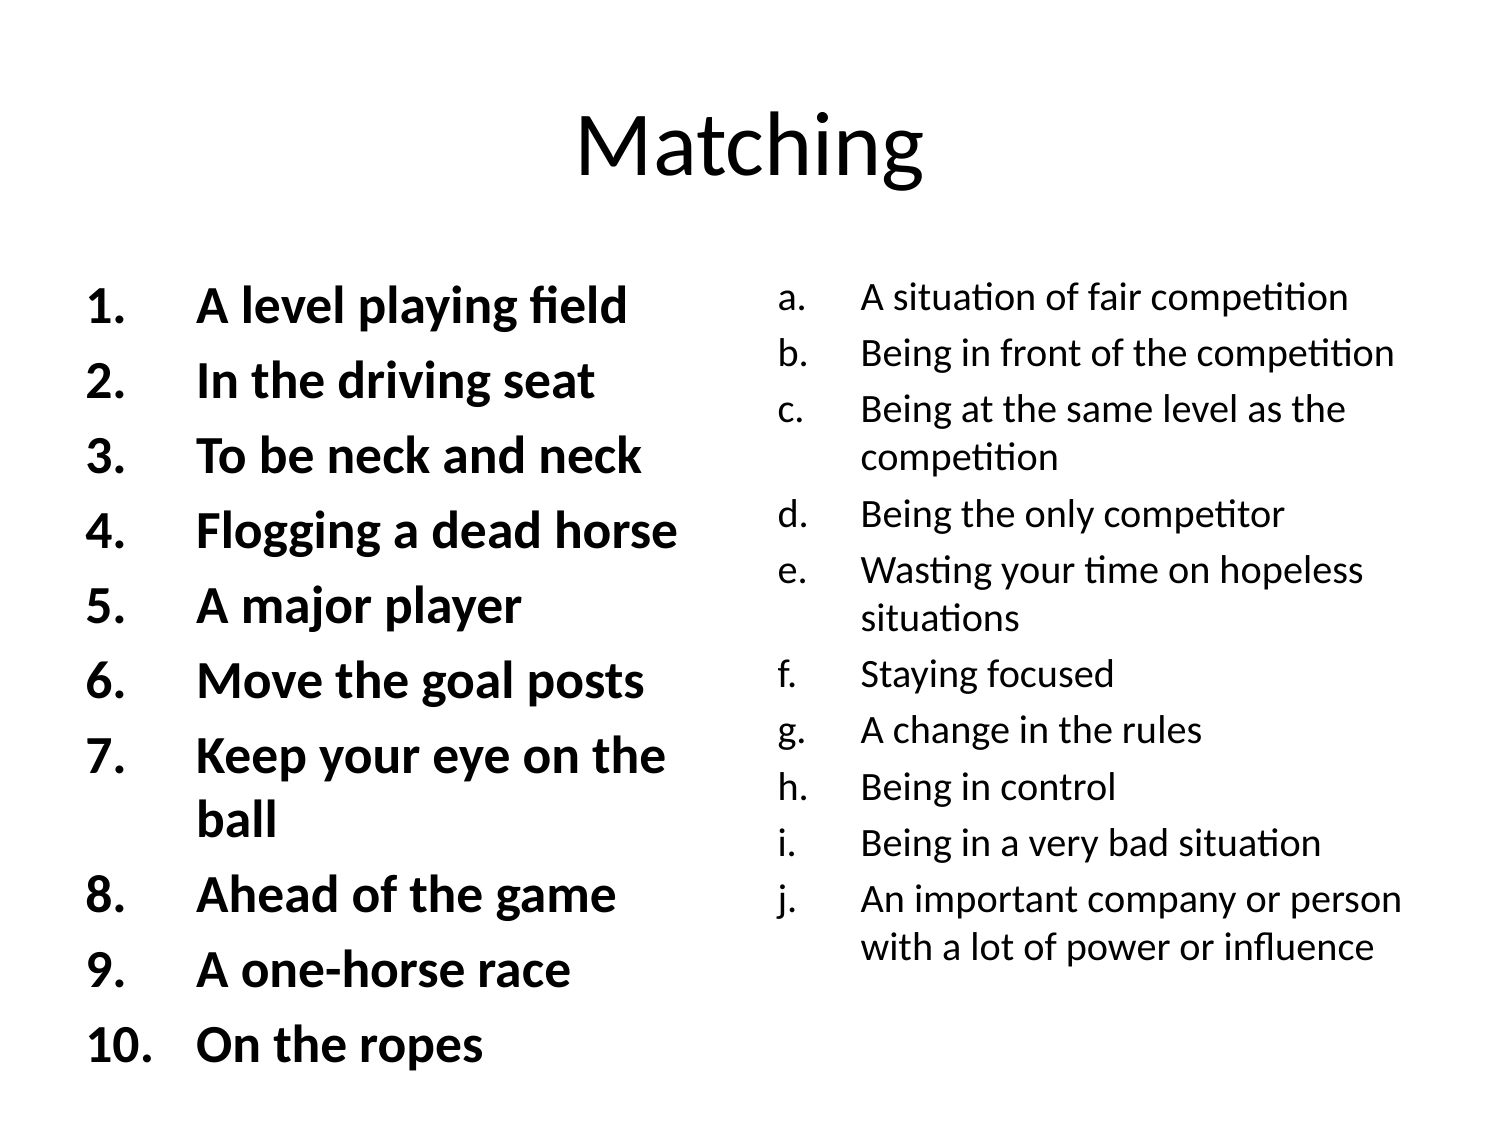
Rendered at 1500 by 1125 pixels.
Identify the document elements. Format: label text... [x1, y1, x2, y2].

title Matching [75, 45, 1425, 233]
list A level playing field In the driving seat To be neck and neck Flogging a dead horse A major player Move the goal posts Keep your eye on the ball Ahead of the game A one-horse race On the ropes [70, 262, 738, 1090]
list A situation of fair competition Being in front of the competition Being at the same level as the competition Being the only competitor Wasting your time on hopeless situations Staying focused A change in the rules Being in control Being in a very bad situation An important company or person with a lot of power or influence [762, 262, 1425, 1005]
